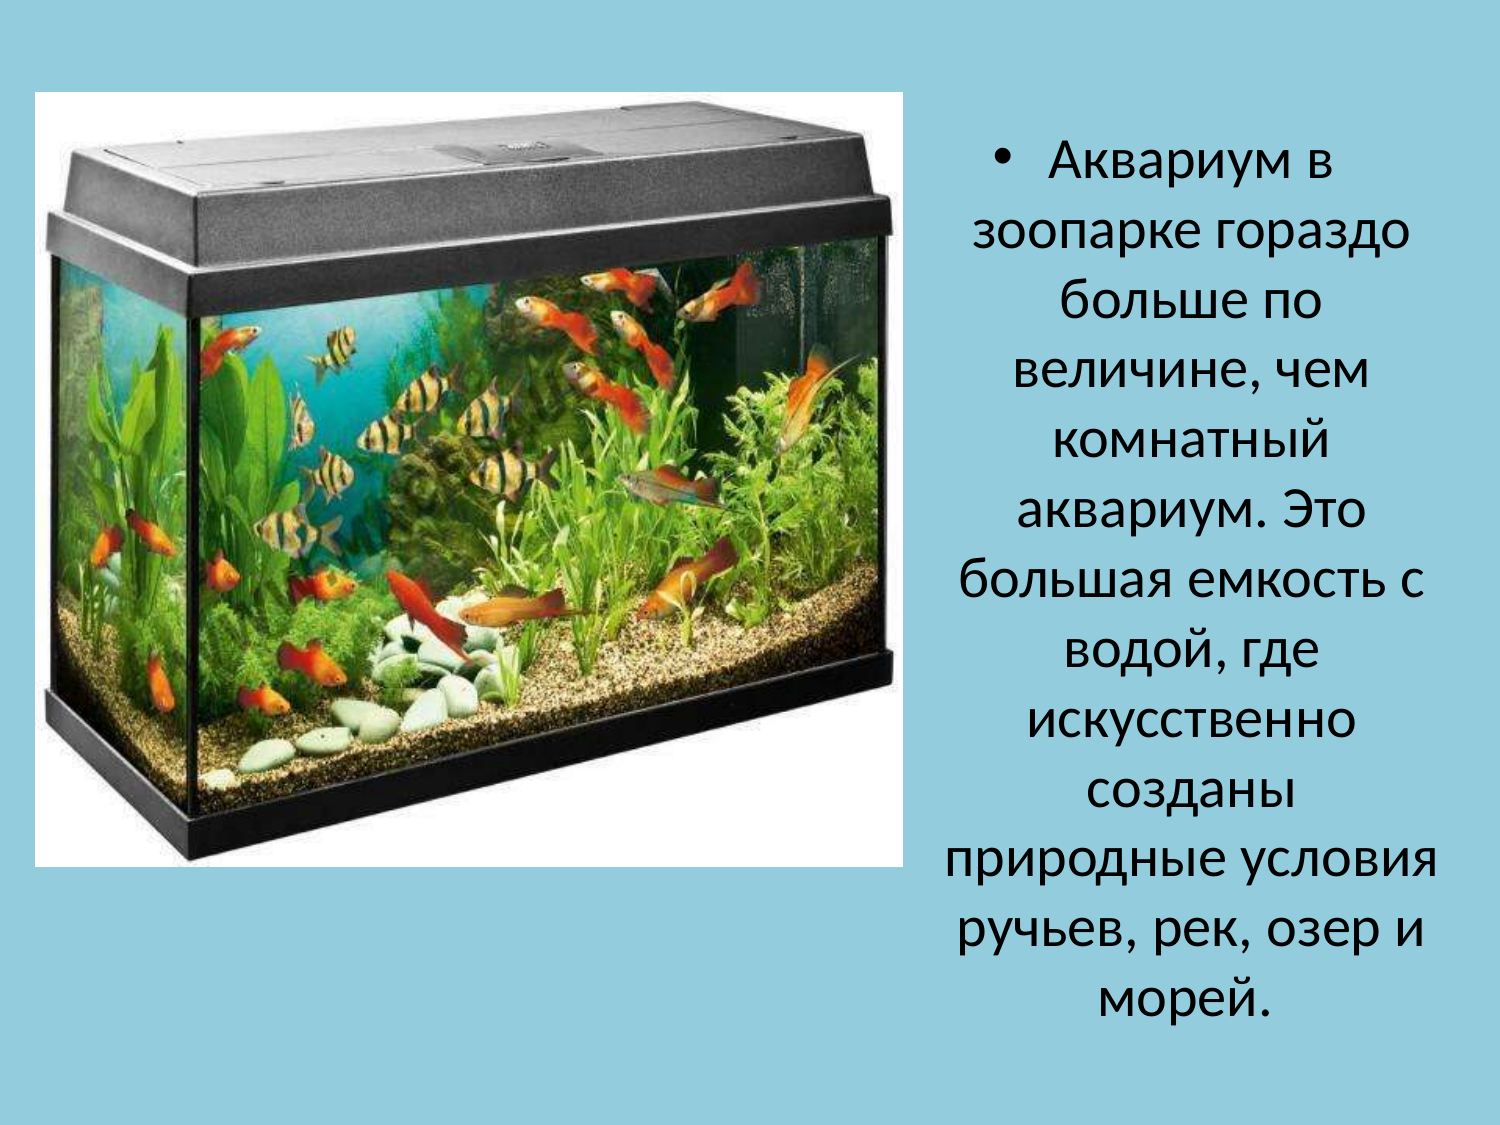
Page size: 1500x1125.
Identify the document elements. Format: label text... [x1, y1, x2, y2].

list Аквариум в зоопарке гораздо больше по величине, чем комнатный аквариум. Это большая емкость с водой, где искусственно созданы природные условия ручьев, рек, озер и морей. [867, 105, 1461, 1043]
picture [34, 92, 903, 867]
